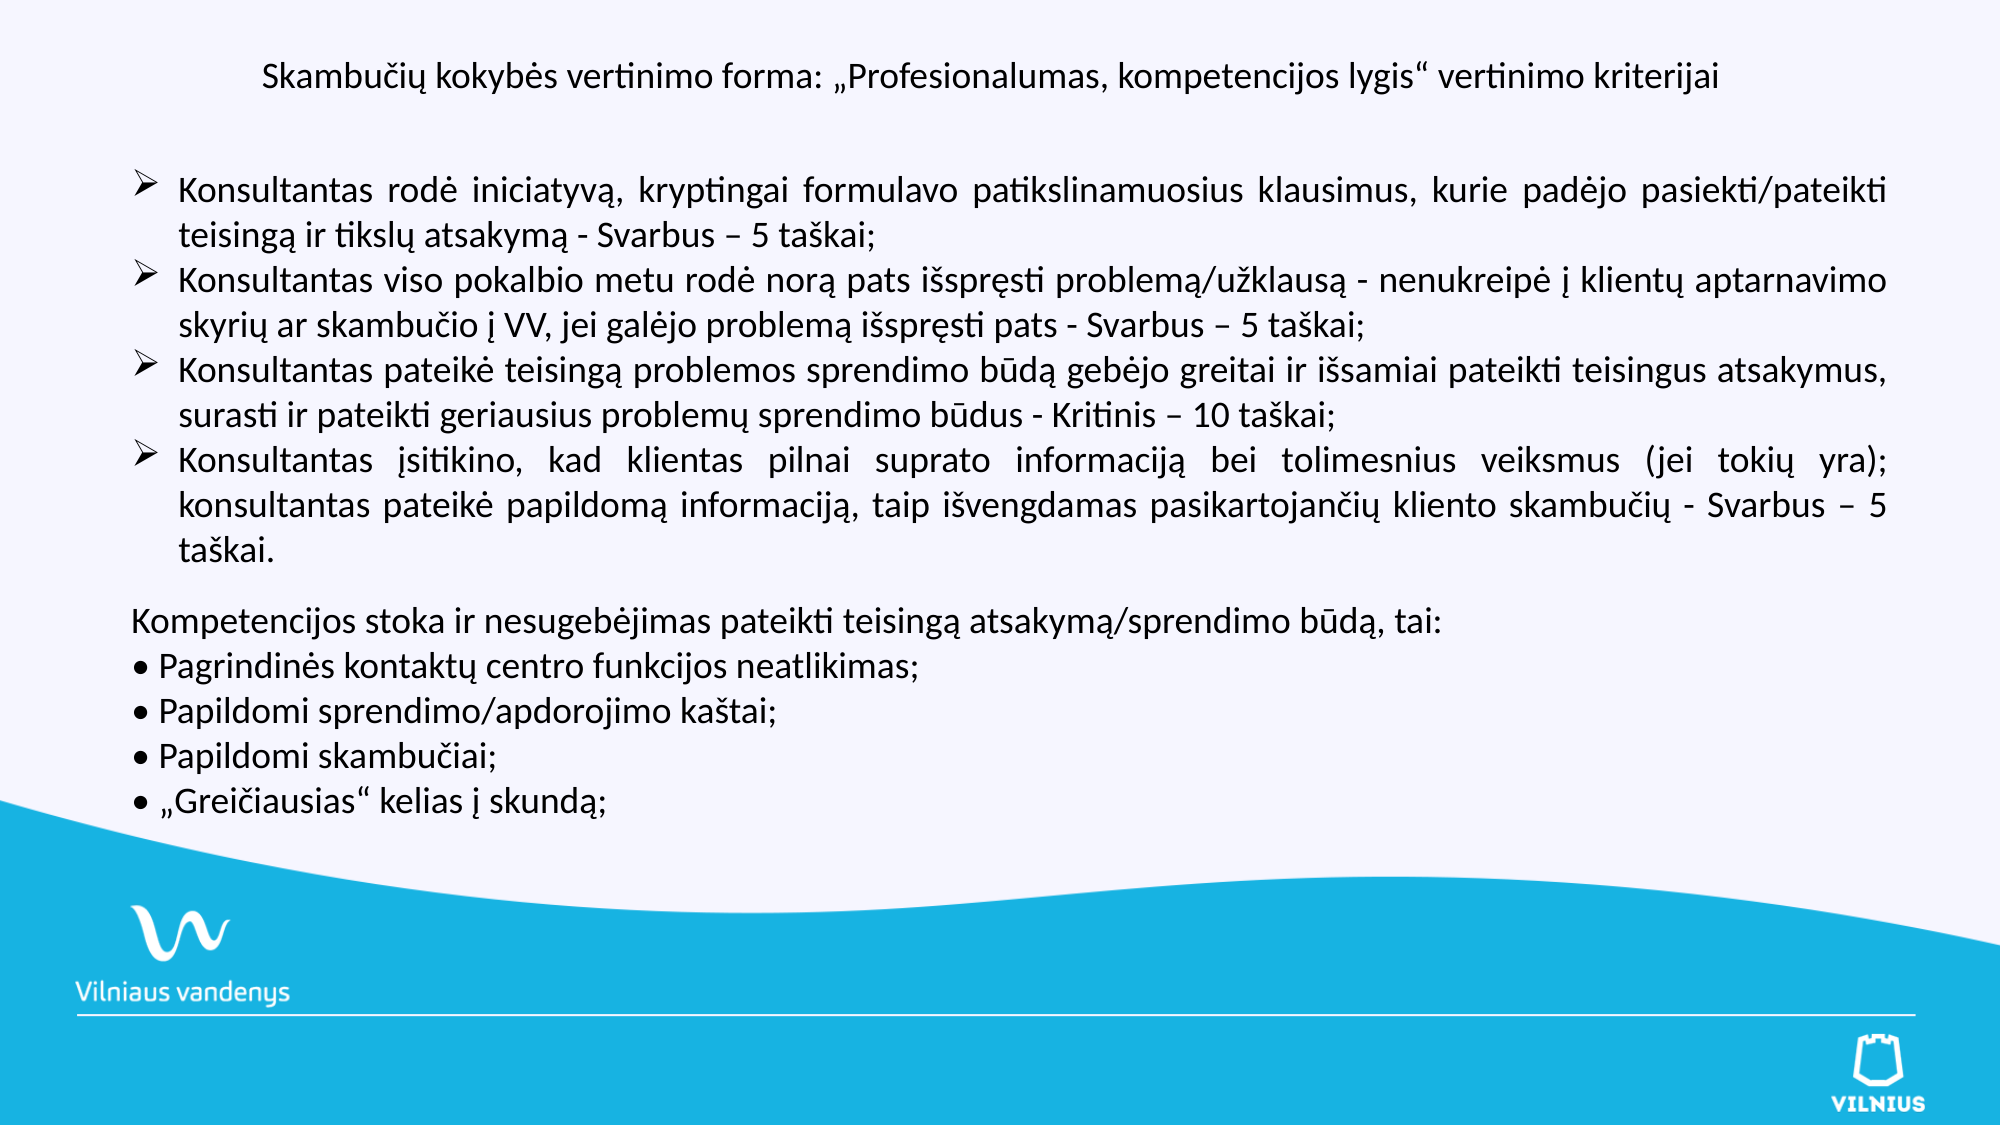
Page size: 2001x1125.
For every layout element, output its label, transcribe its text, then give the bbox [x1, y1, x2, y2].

text_box Skambučių kokybės vertinimo forma: „Profesionalumas, kompetencijos lygis“ vertinimo kriterijai [247, 43, 1774, 104]
picture [0, 794, 2000, 1125]
text_box Konsultantas rodė iniciatyvą, kryptingai formulavo patikslinamuosius klausimus, kurie padėjo pasiekti/pateikti teisingą ir tikslų atsakymą - Svarbus – 5 taškai; Konsultantas viso pokalbio metu rodė norą pats išspręsti problemą/užklausą - nenukreipė į klientų aptarnavimo skyrių ar skambučio į VV, jei galėjo problemą išspręsti pats - Svarbus – 5 taškai; Konsultantas pateikė teisingą problemos sprendimo būdą gebėjo greitai ir išsamiai pateikti teisingus atsakymus, surasti ir pateikti geriausius problemų sprendimo būdus - Kritinis – 10 taškai; Konsultantas įsitikino, kad klientas pilnai suprato informaciją bei tolimesnius veiksmus (jei tokių yra); konsultantas pateikė papildomą informaciją, taip išvengdamas pasikartojančių kliento skambučių - Svarbus – 5 taškai. [116, 157, 1905, 623]
text_box Kompetencijos stoka ir nesugebėjimas pateikti teisingą atsakymą/sprendimo būdą, tai: • Pagrindinės kontaktų centro funkcijos neatlikimas; • Papildomi sprendimo/apdorojimo kaštai; • Papildomi skambučiai; • „Greičiausias“ kelias į skundą; [116, 588, 1639, 794]
